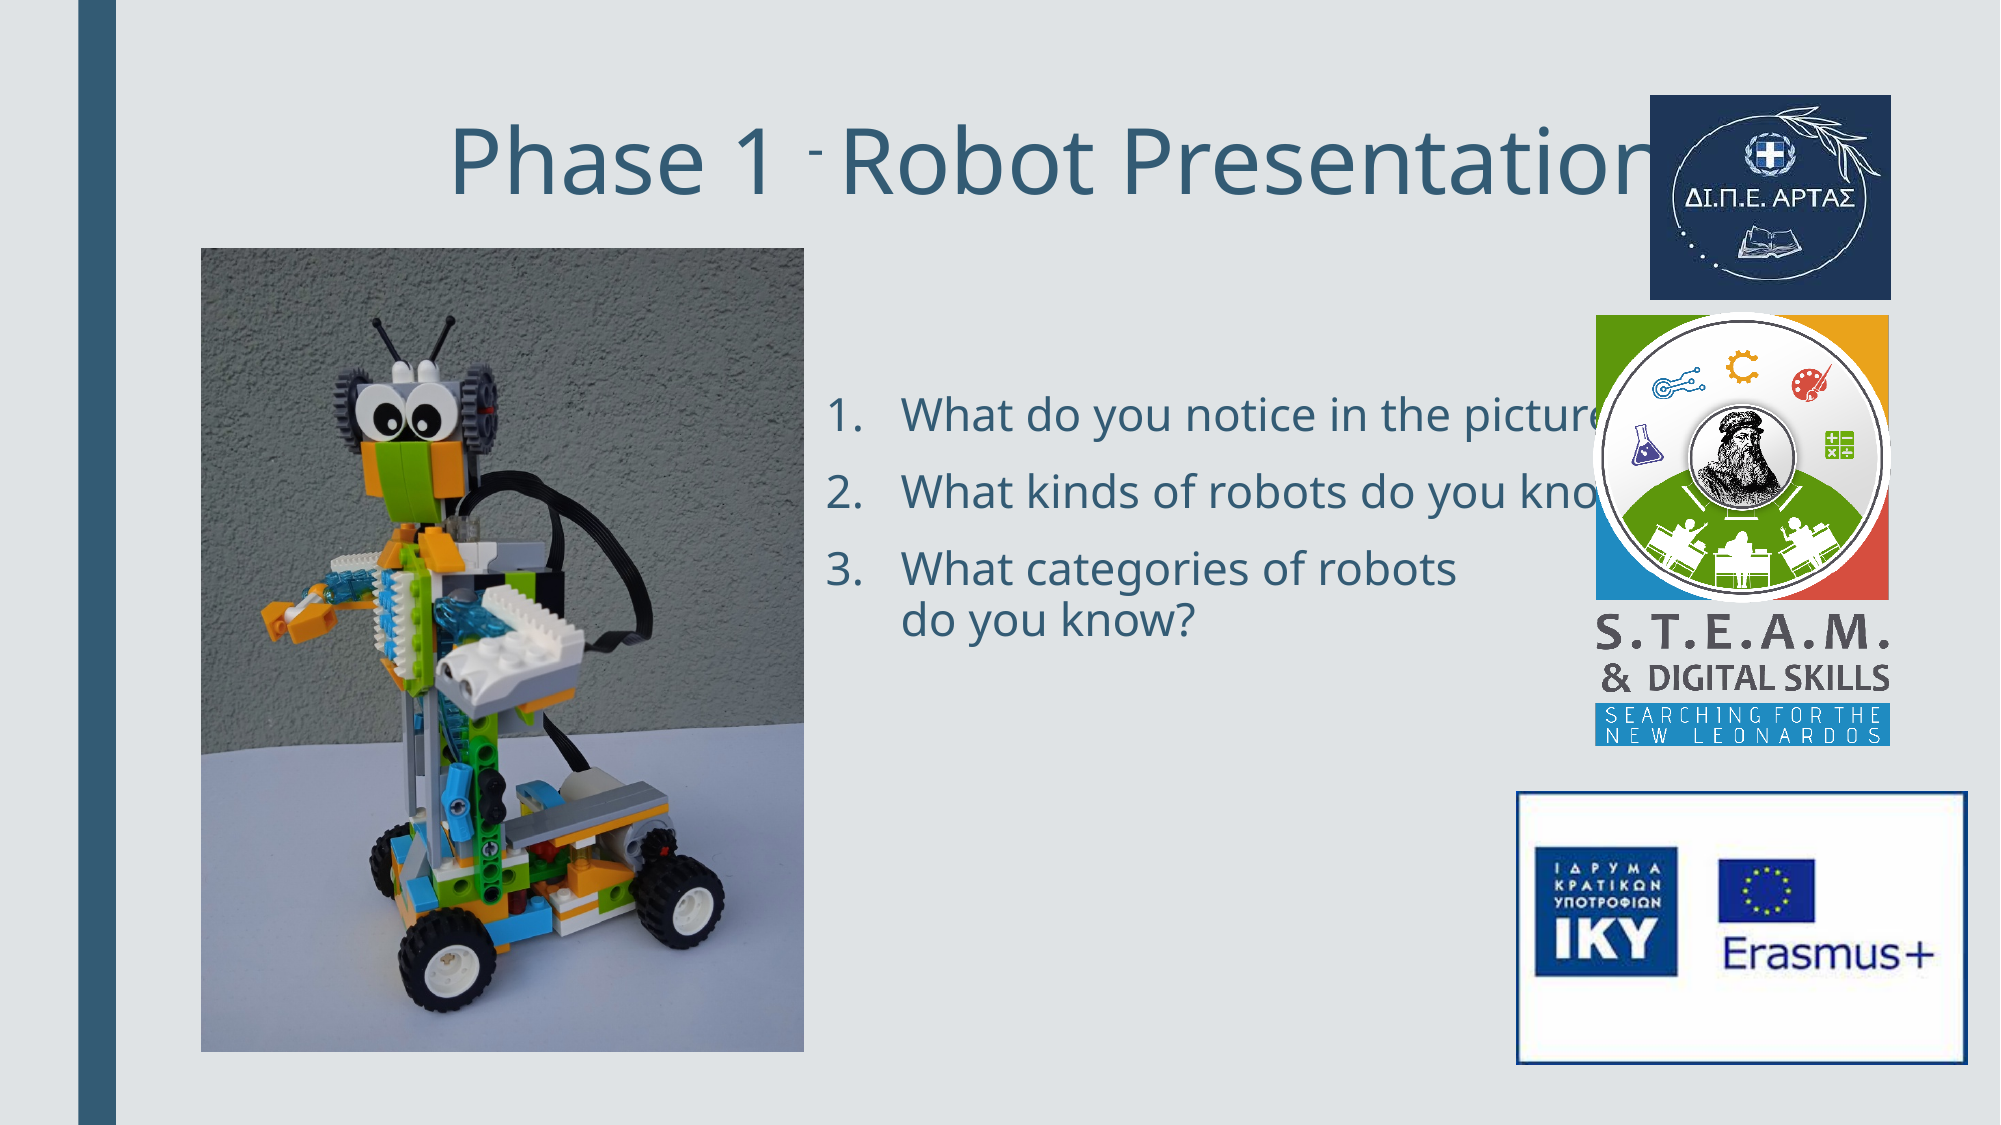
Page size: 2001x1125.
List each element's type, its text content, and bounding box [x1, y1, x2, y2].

picture [1650, 95, 1891, 300]
title Phase 1 - Robot Presentation [432, 108, 1650, 229]
picture [1516, 791, 1968, 1065]
list What do you notice in the picture? What kinds of robots do you know? What categories of robots do you know? [810, 382, 1689, 1001]
picture [200, 248, 804, 1052]
picture [1593, 312, 1891, 747]
